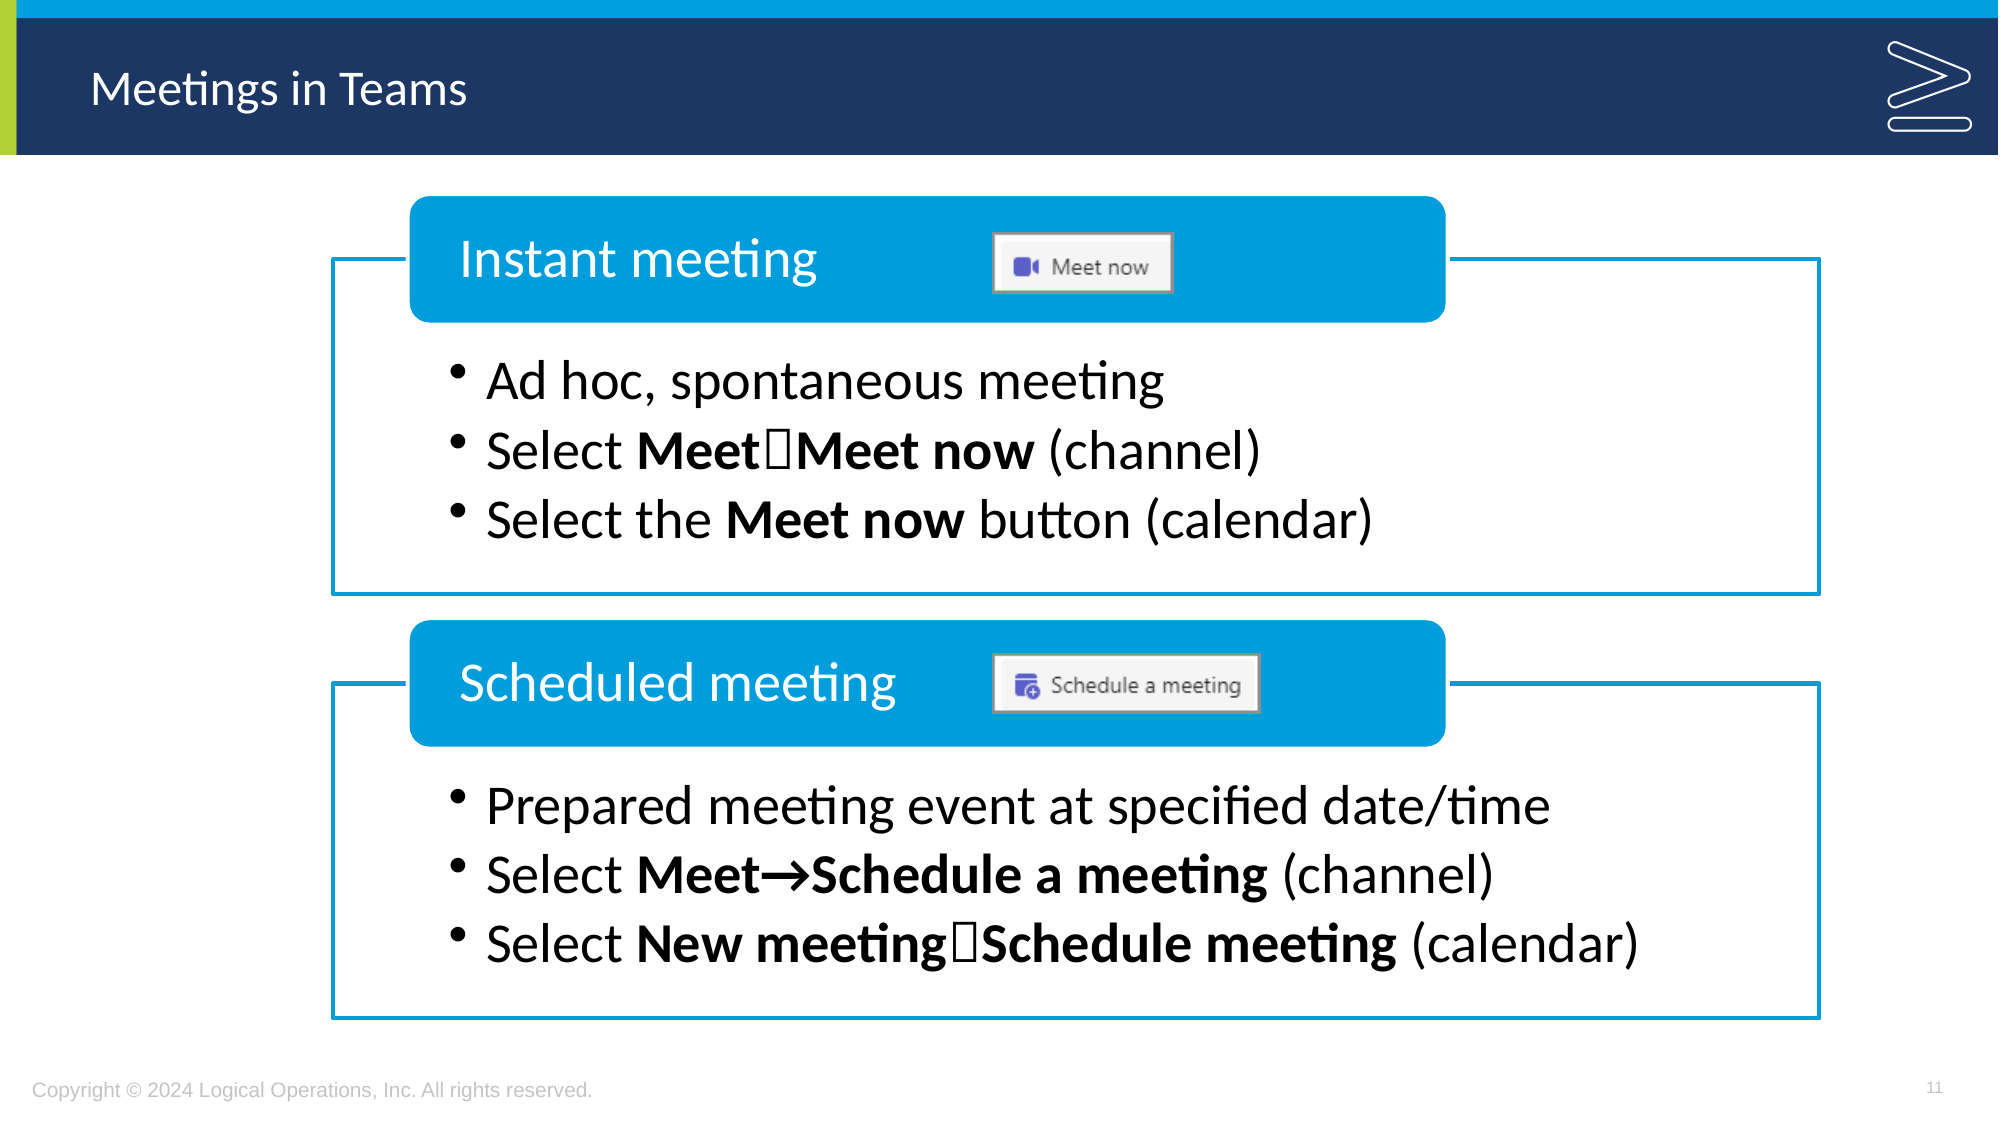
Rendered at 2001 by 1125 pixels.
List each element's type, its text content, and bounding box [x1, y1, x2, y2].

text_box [333, 161, 1820, 1051]
picture [0, 0, 74, 155]
picture [993, 654, 1260, 713]
slide_number 11 [1491, 1057, 1959, 1118]
picture [1850, 19, 1998, 155]
title Meetings in Teams [74, 16, 1850, 155]
picture [993, 233, 1173, 293]
